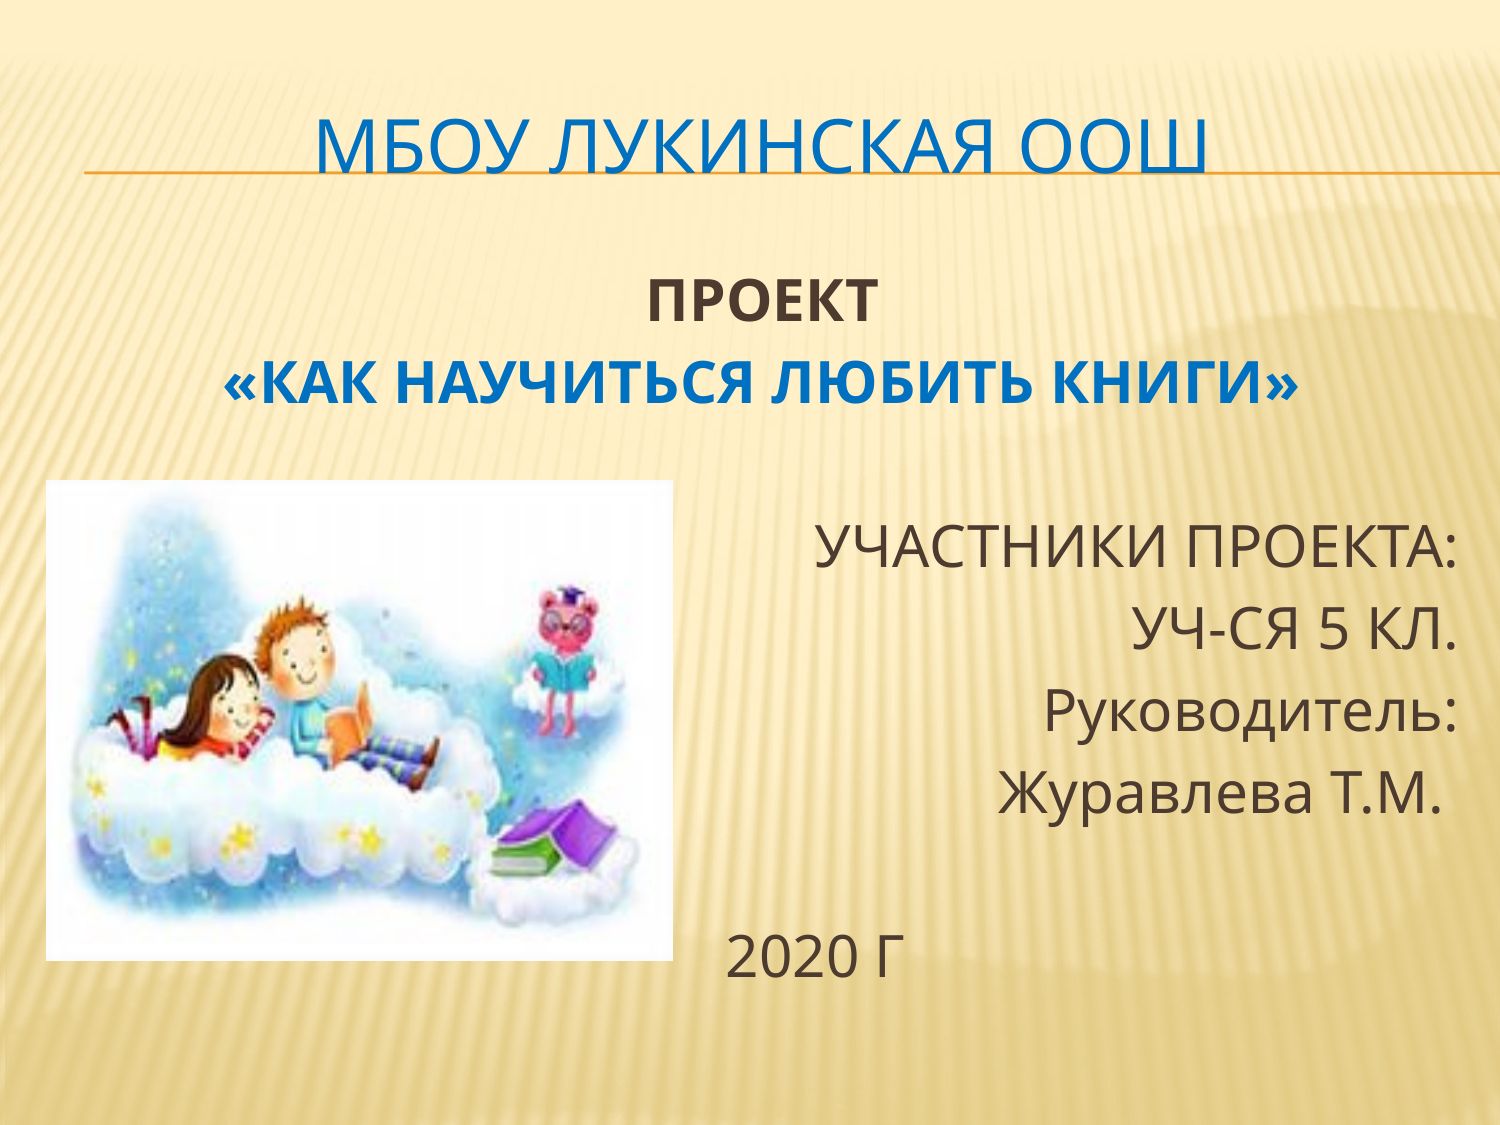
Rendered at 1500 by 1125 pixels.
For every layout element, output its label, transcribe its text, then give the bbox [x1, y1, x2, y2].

list ПРОЕКТ «КАК НАУЧИТЬСЯ ЛЮБИТЬ КНИГИ» УЧАСТНИКИ ПРОЕКТА: УЧ-СЯ 5 КЛ. Руководитель: Журавлева Т.М. 2020 Г [50, 254, 1475, 998]
title МБОУ Лукинская ООШ [50, 75, 1475, 213]
picture [46, 480, 673, 962]
